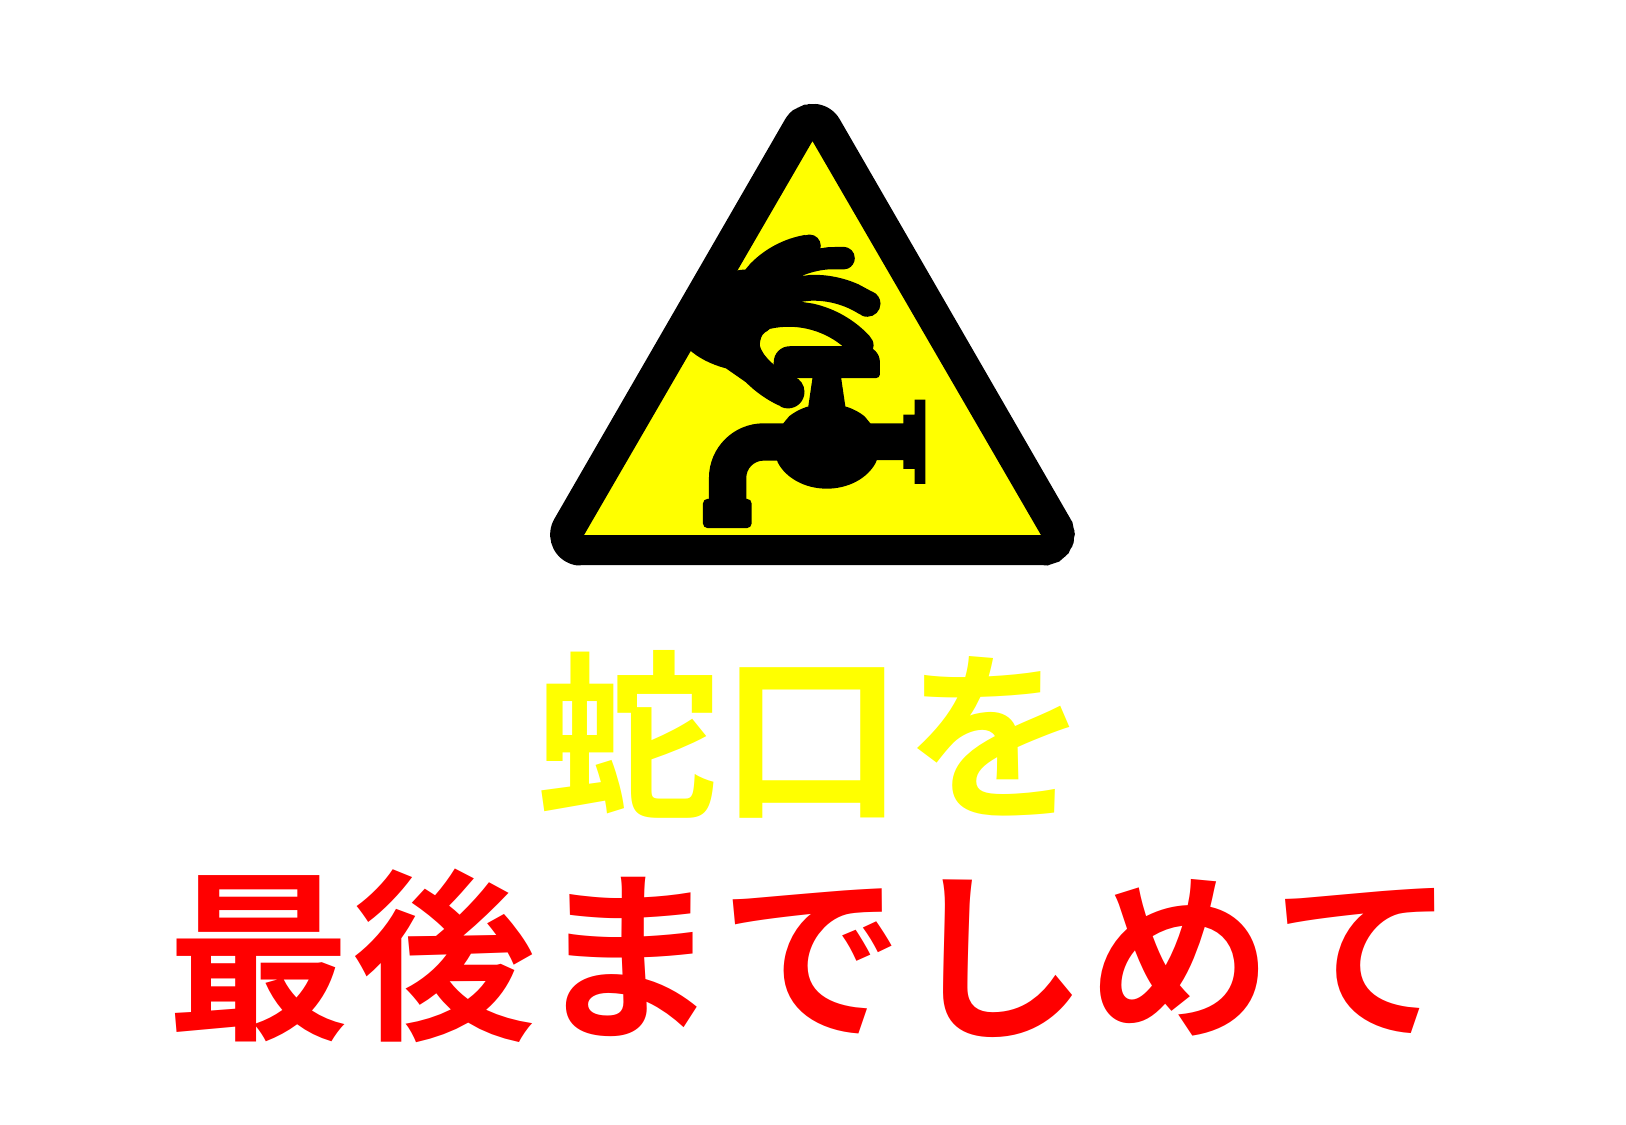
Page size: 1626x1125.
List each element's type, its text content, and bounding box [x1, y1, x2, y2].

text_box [550, 104, 1075, 565]
text_box 蛇口を 最後までしめて [0, 615, 1625, 1070]
